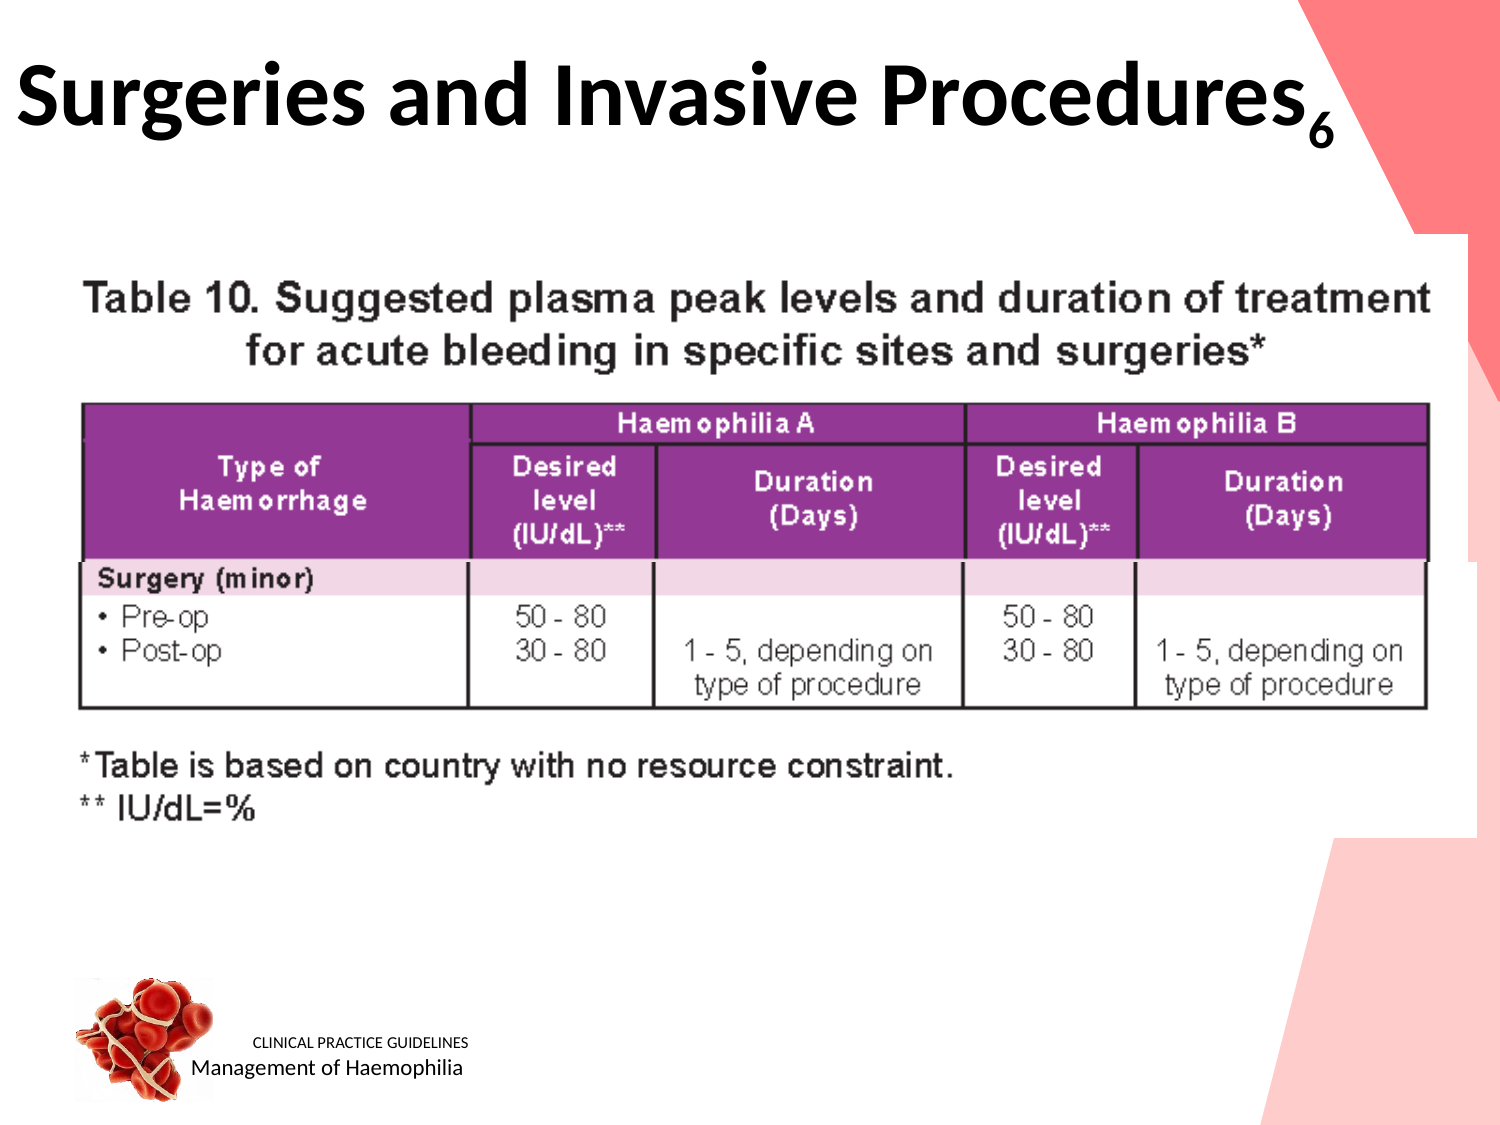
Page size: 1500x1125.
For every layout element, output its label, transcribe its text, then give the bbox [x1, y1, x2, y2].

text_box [74, 0, 1500, 1125]
picture [29, 234, 1477, 839]
title Surgeries and Invasive Procedures6 [0, 3, 70, 191]
